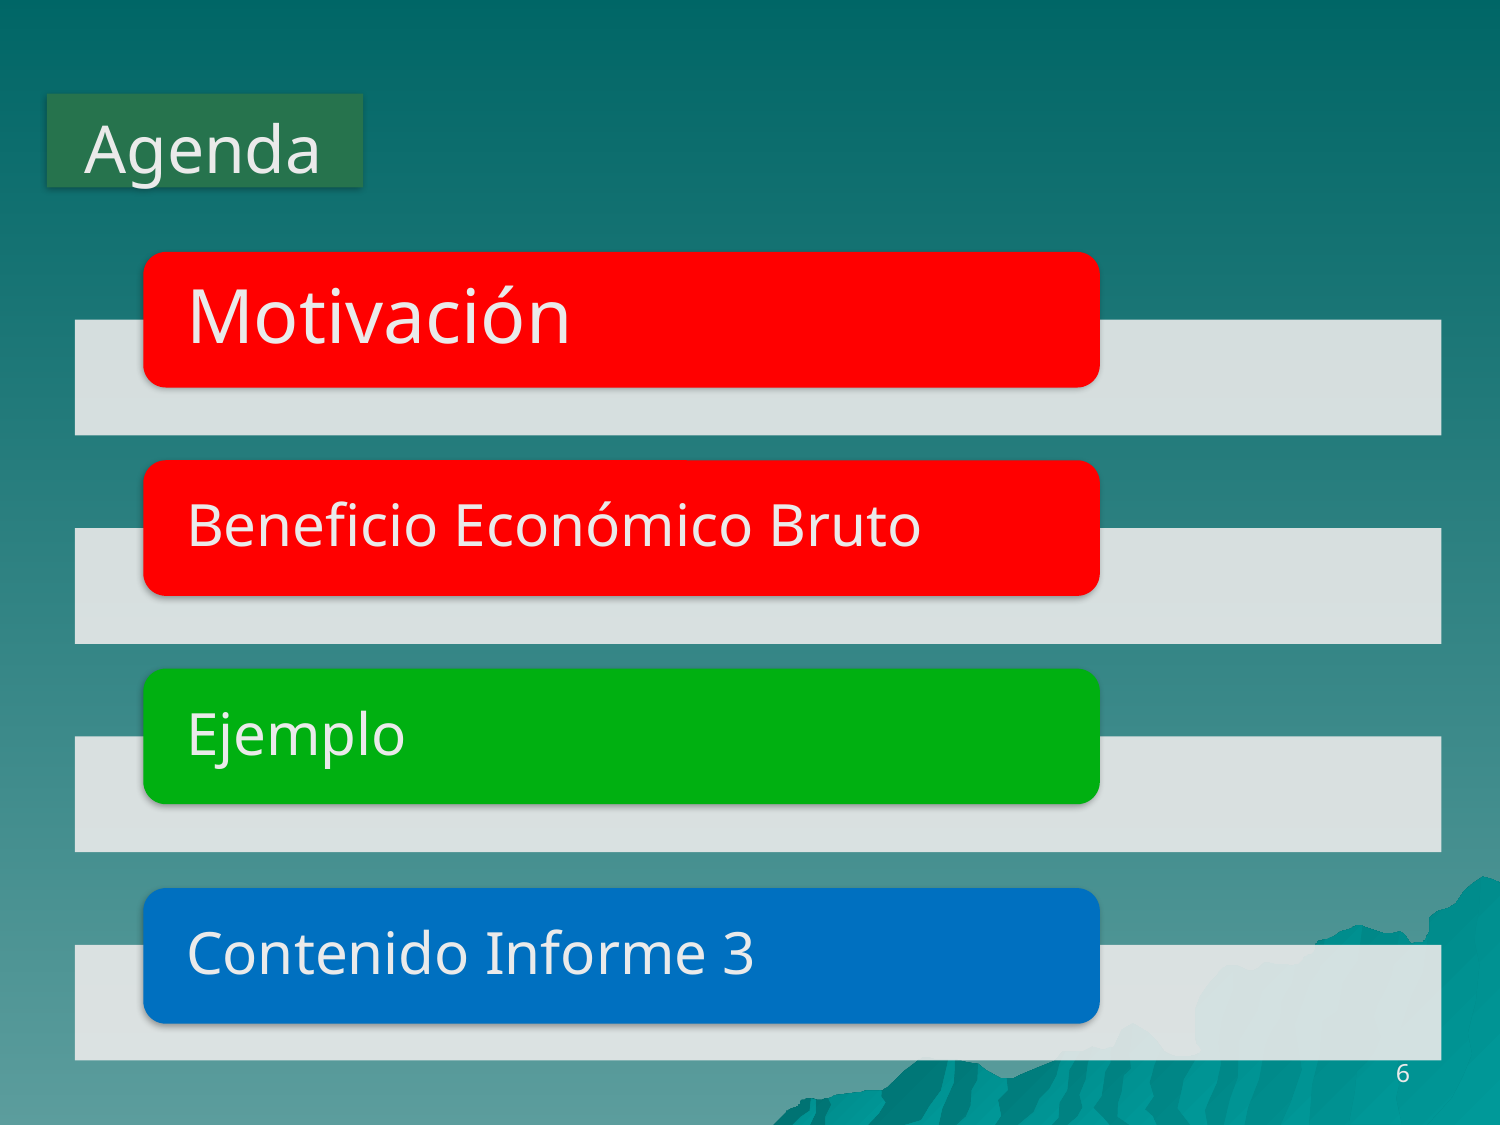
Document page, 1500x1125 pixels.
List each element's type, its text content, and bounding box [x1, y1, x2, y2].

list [74, 245, 1442, 1067]
text_box Agenda [46, 93, 364, 188]
slide_number 6 [1074, 1074, 1426, 1100]
